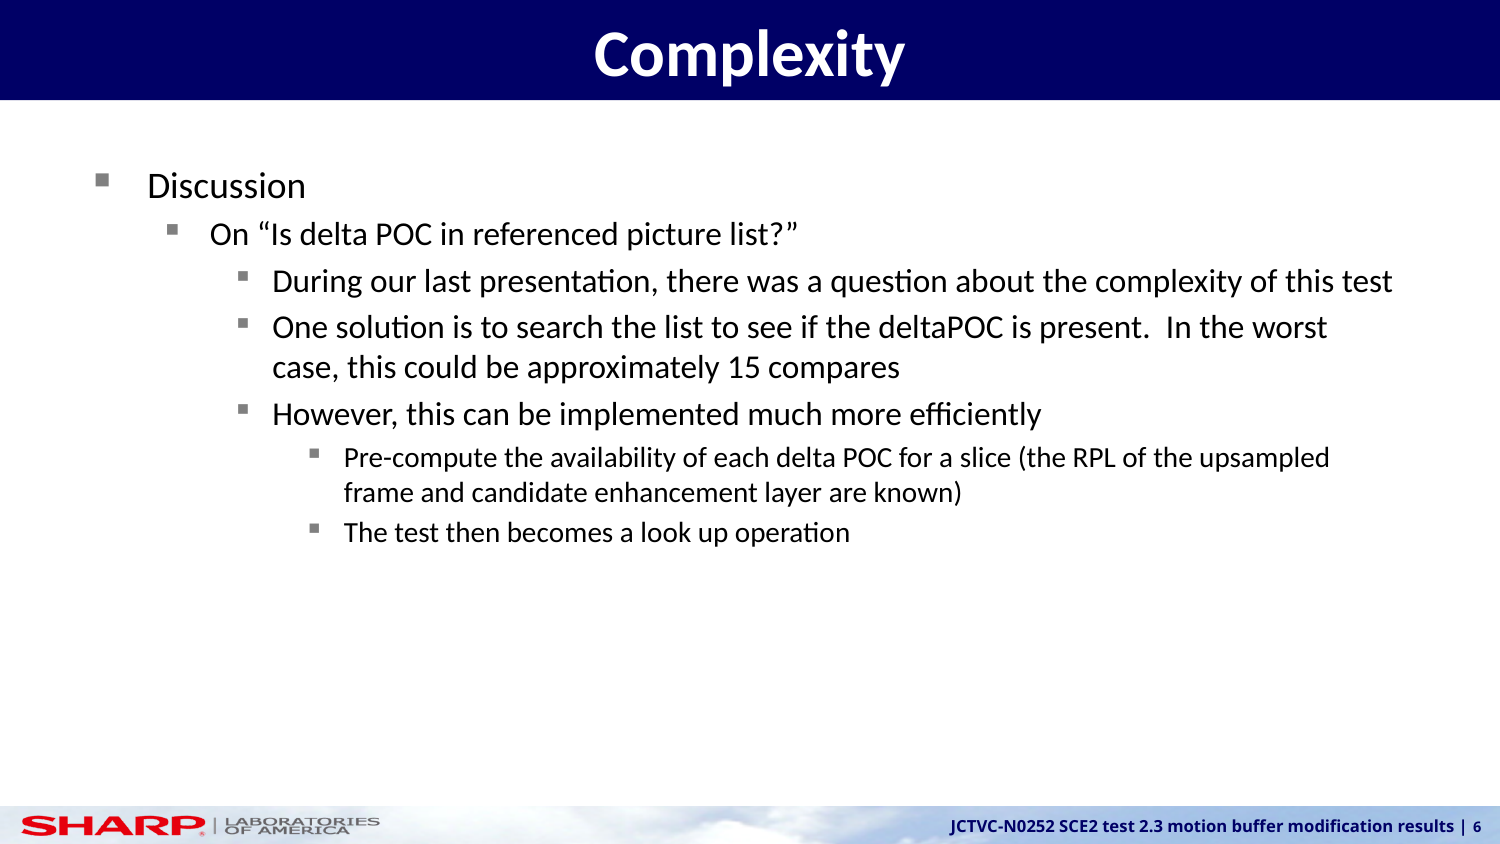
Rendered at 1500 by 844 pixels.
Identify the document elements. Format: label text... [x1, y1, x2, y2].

picture [0, 806, 1500, 844]
title Complexity [17, 0, 1484, 101]
list Discussion On “Is delta POC in referenced picture list?” During our last presentation, there was a question about the complexity of this test One solution is to search the list to see if the deltaPOC is present. In the worst case, this could be approximately 15 compares However, this can be implemented much more efficiently Pre-compute the availability of each delta POC for a slice (the RPL of the upsampled frame and candidate enhancement layer are known) The test then becomes a look up operation [79, 153, 1413, 760]
